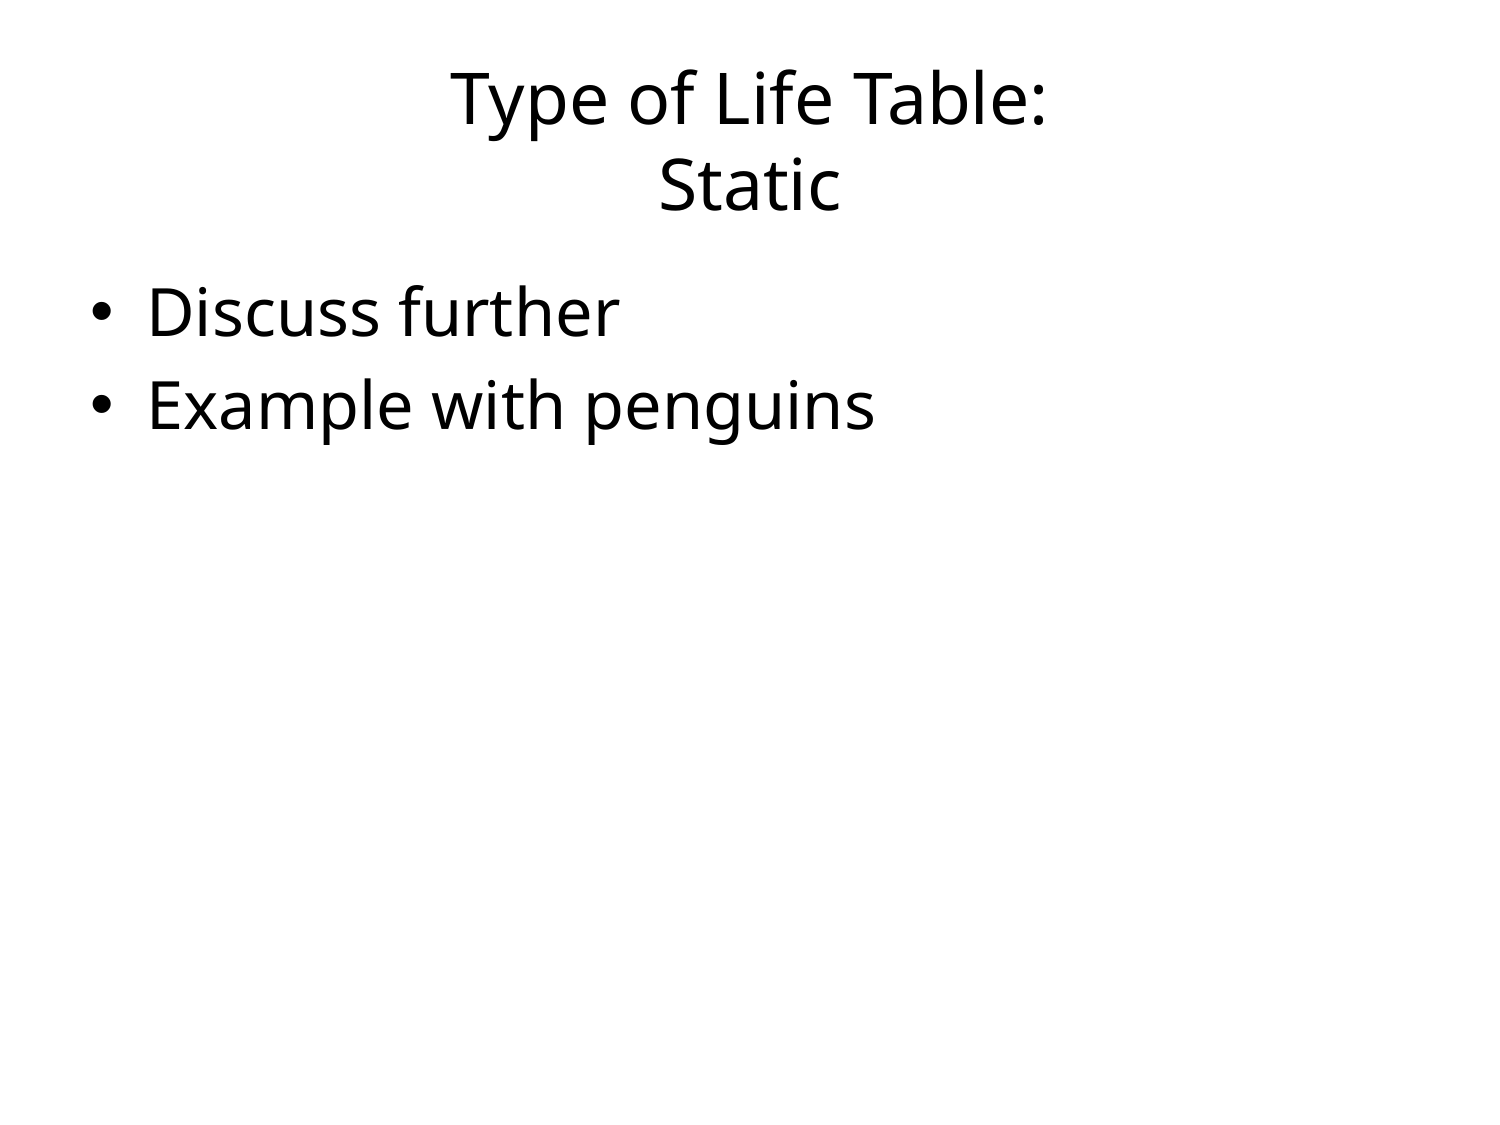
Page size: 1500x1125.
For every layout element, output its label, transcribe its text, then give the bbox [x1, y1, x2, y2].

list Discuss further Example with penguins [75, 262, 1425, 1005]
title Type of Life Table: Static [75, 45, 1425, 233]
